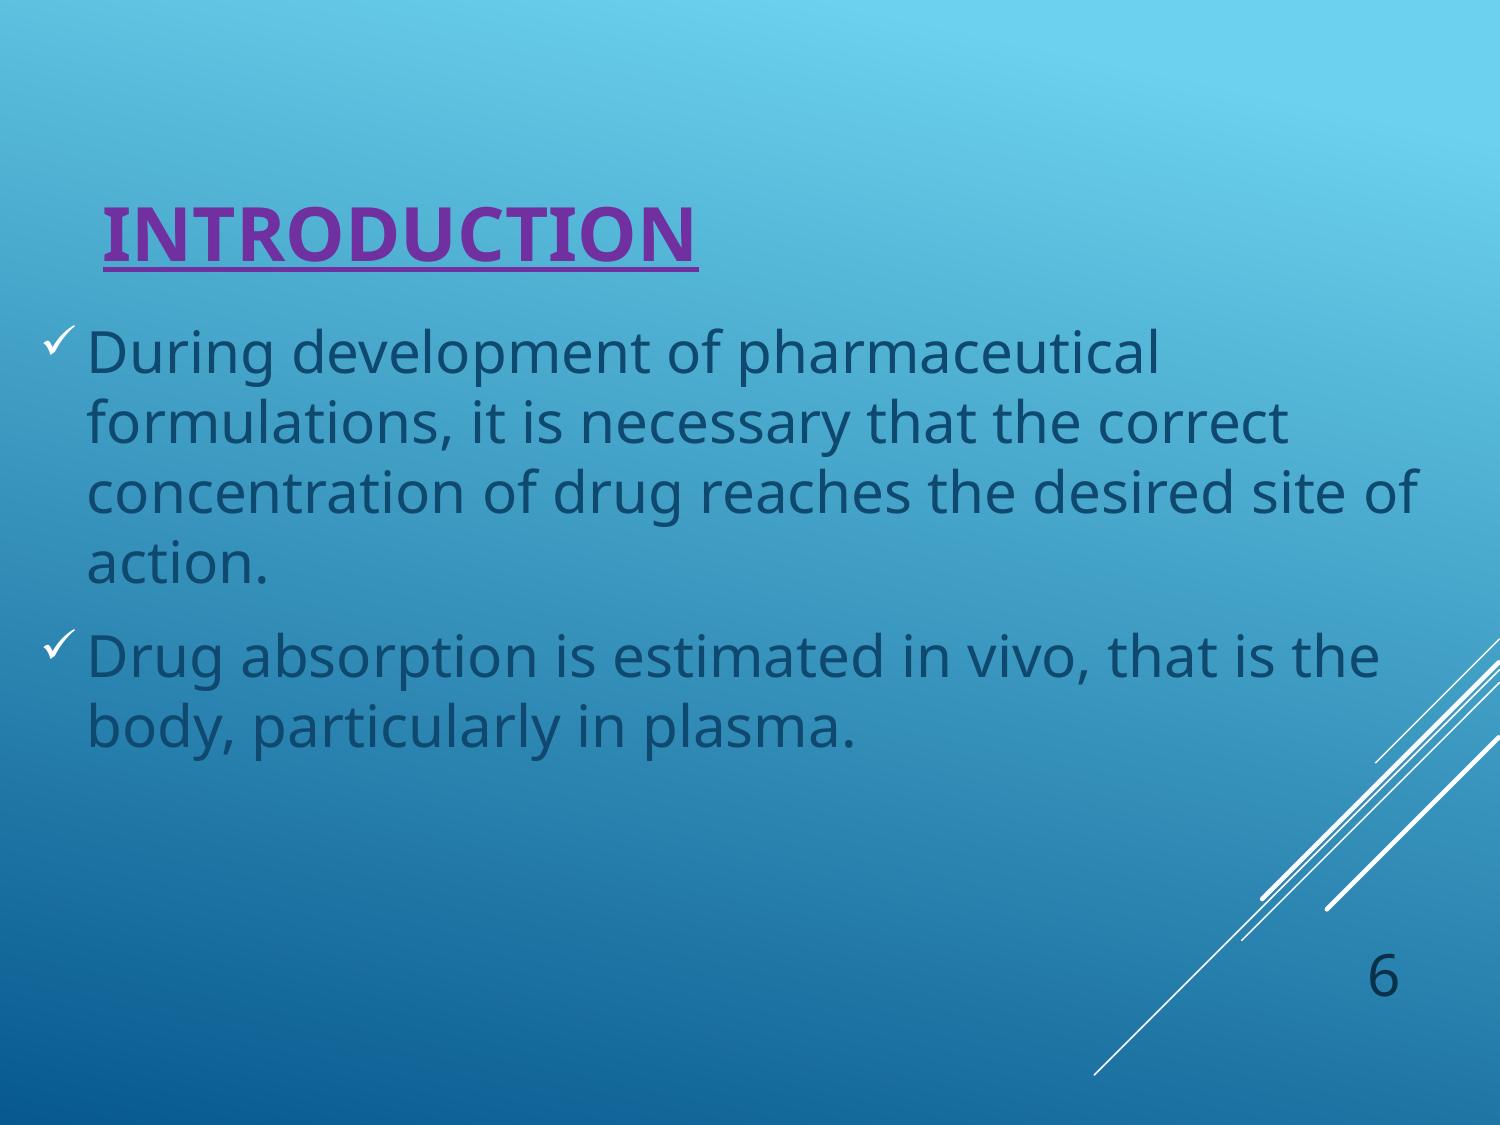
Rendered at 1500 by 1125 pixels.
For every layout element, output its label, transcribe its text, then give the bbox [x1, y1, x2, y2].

slide_number 6 [1275, 915, 1416, 1025]
list During development of pharmaceutical formulations, it is necessary that the correct concentration of drug reaches the desired site of action. Drug absorption is estimated in vivo, that is the body, particularly in plasma. [24, 262, 1488, 813]
title Introduction [87, 0, 1125, 262]
